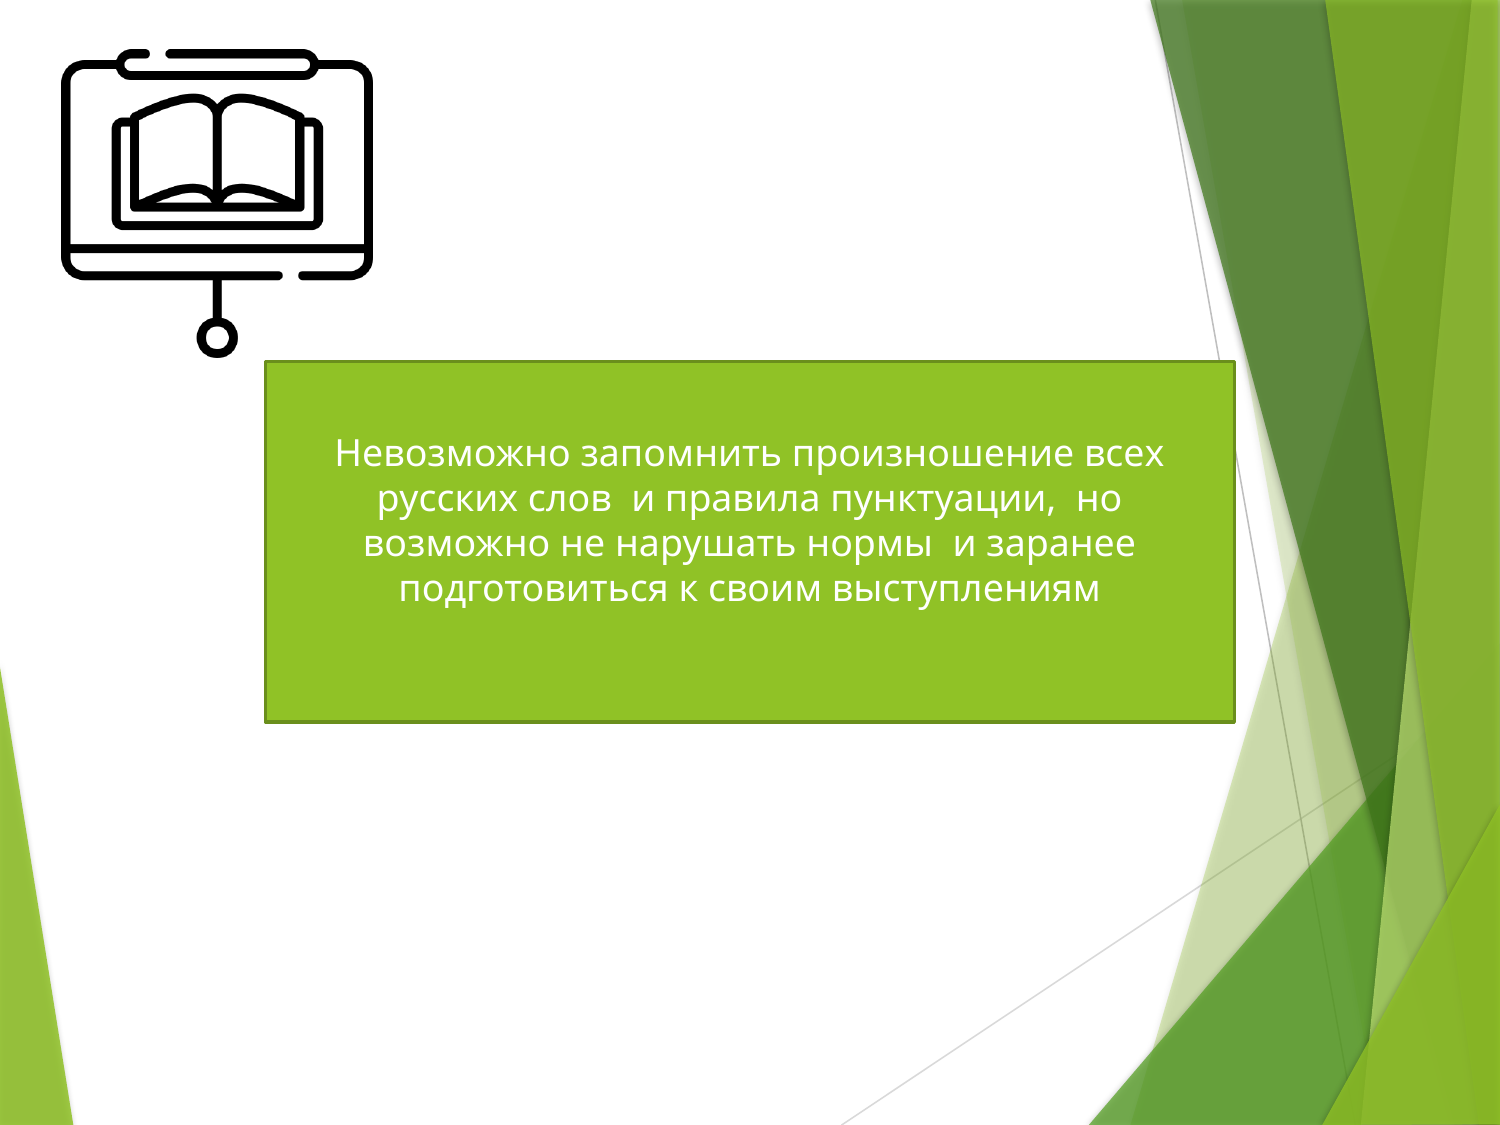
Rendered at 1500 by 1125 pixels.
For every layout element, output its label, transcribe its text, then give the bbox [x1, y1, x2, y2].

text_box Невозможно запомнить произношение всех русских слов и правила пунктуации, но возможно не нарушать нормы и заранее подготовиться к своим выступлениям [264, 360, 1236, 724]
picture [61, 48, 373, 359]
